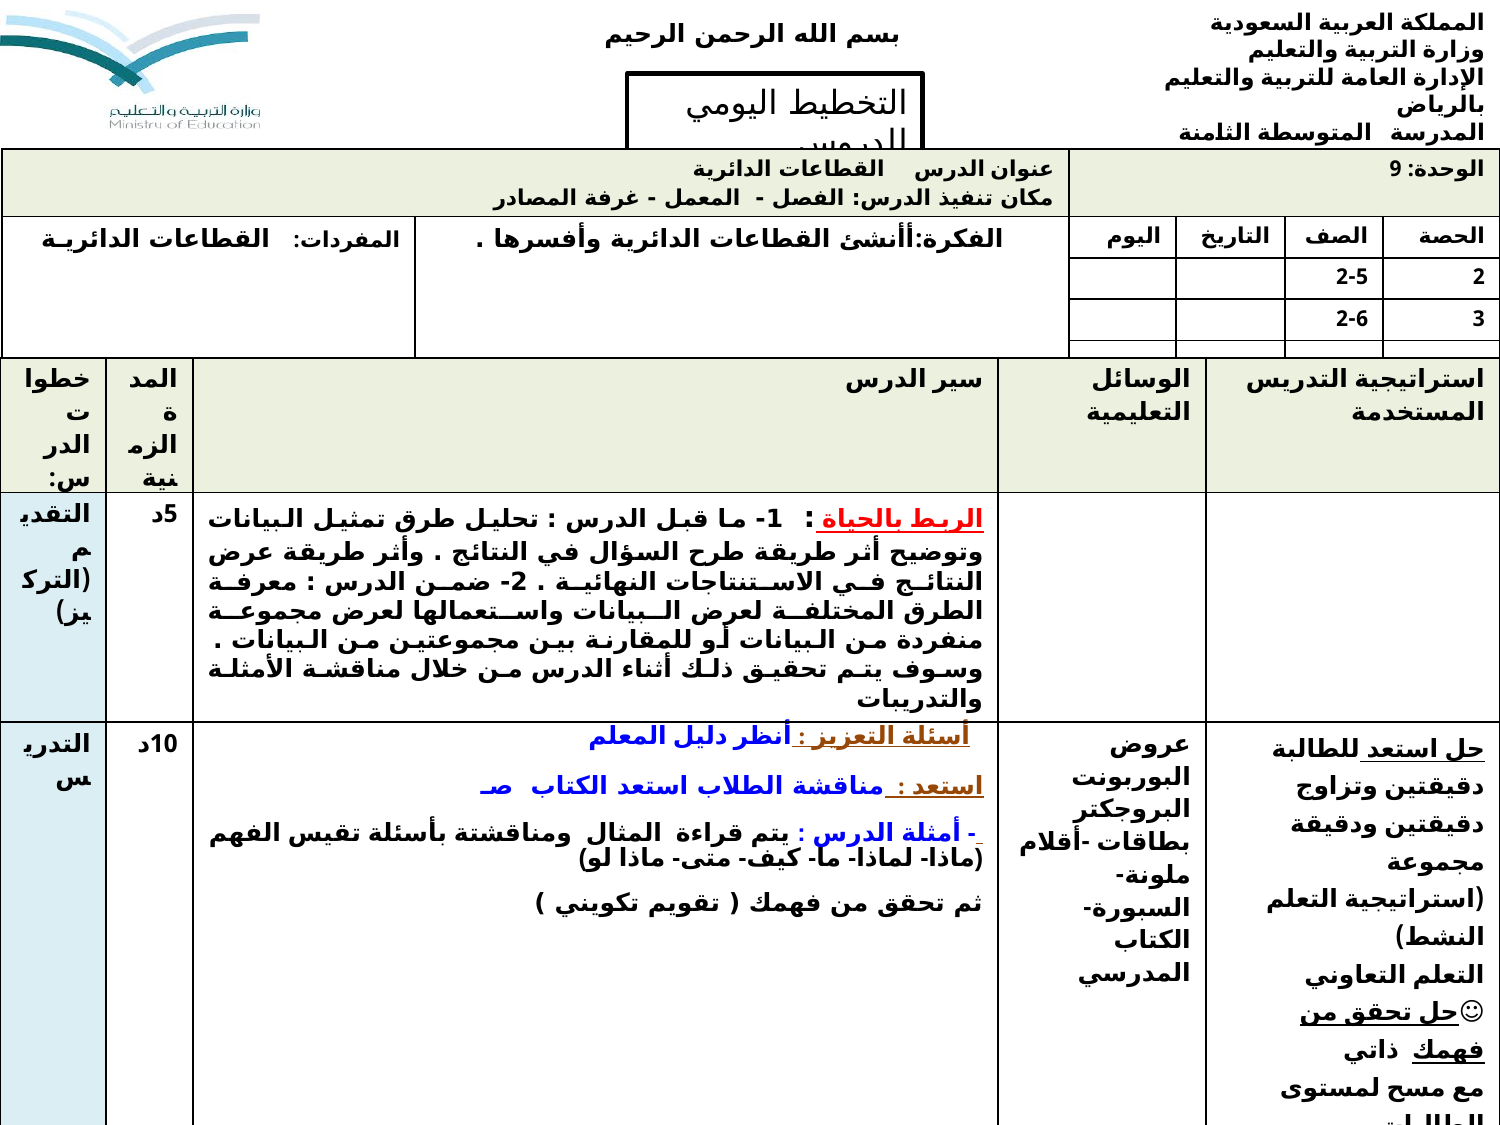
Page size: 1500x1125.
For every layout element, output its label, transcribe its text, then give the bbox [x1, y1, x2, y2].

table_cell 2-6 [1286, 300, 1382, 340]
table_cell [1384, 341, 1499, 357]
text_box المملكة العربية السعودية وزارة التربية والتعليم الإدارة العامة للتربية والتعليم بالرياض المدرسة المتوسطة الثامنة [1139, 0, 1500, 148]
table_header الوحدة: 9 [1070, 150, 1499, 216]
table_cell التاريخ [1177, 217, 1284, 257]
table_cell الفكرة:أأنشئ القطاعات الدائرية وأفسرها . [416, 217, 1068, 357]
table_cell 10د [107, 723, 192, 1125]
table_cell 2 [1384, 259, 1499, 298]
table_cell [999, 493, 1205, 721]
table_cell الحصة [1384, 217, 1499, 257]
table_header خطوات الدرس: [1, 359, 105, 492]
table_cell [1177, 341, 1284, 357]
table_cell [1070, 341, 1175, 357]
table_header الوسائل التعليمية [999, 359, 1205, 492]
table_cell التقديم (التركيز) [1, 493, 105, 721]
table_cell المفردات: القطاعات الدائريـة [3, 217, 414, 357]
table_cell التدريس [1, 723, 105, 1125]
table_cell عروض البوربونت البروجكتر بطاقات -أقلام ملونة-السبورة-الكتاب المدرسي [999, 723, 1205, 1125]
table_cell أسئلة التعزيز : أنظر دليل المعلم استعد : مناقشة الطلاب استعد الكتاب صـ - أمثلة الدرس : يتم قراءة المثال ومناقشتة بأسئلة تقيس الفهم (ماذا- لماذا- ما- كيف- متى- ماذا لو) ثم تحقق من فهمك ( تقويم تكويني ) [194, 723, 997, 1125]
table_cell [1177, 259, 1284, 298]
table_cell الصف [1286, 217, 1382, 257]
table_header عنوان الدرس القطاعات الدائرية مكان تنفيذ الدرس: الفصل - المعمل - غرفة المصادر [3, 150, 1068, 216]
table_cell الربط بالحياة : 1- ما قبل الدرس : تحليل طرق تمثيل البيانات وتوضيح أثر طريقة طرح السؤال في النتائج . وأثر طريقة عرض النتائج في الاستنتاجات النهائية . 2- ضمن الدرس : معرفة الطرق المختلفة لعرض البيانات واستعمالها لعرض مجموعة منفردة من البيانات أو للمقارنة بين مجموعتين من البيانات . وسوف يتم تحقيق ذلك أثناء الدرس من خلال مناقشة الأمثلة والتدريبات [194, 493, 997, 721]
table_cell 3 [1384, 300, 1499, 340]
table_header سير الدرس [194, 359, 997, 492]
table_cell [1207, 493, 1499, 721]
text_box التخطيط اليومي للدروس [625, 71, 925, 148]
table_header استراتيجية التدريس المستخدمة [1207, 359, 1499, 492]
table_cell [1070, 259, 1175, 298]
table_cell 5د [107, 493, 192, 721]
table_cell 2-5 [1286, 259, 1382, 298]
picture [0, 10, 260, 130]
table_cell [1177, 300, 1284, 340]
text_box بسم الله الرحمن الرحيم [339, 10, 916, 56]
table_cell [1070, 300, 1175, 340]
table_cell اليوم [1070, 217, 1175, 257]
table_header المدة الزمنية [107, 359, 192, 492]
table_cell [1286, 341, 1382, 357]
table_cell حل استعد للطالبة دقيقتين وتزاوج دقيقتين ودقيقة مجموعة (استراتيجية التعلم النشط) التعلم التعاوني ☺حل تحقق من فهمك ذاتي مع مسح لمستوى الطالبات التعلم بالأقران [1207, 723, 1499, 1125]
